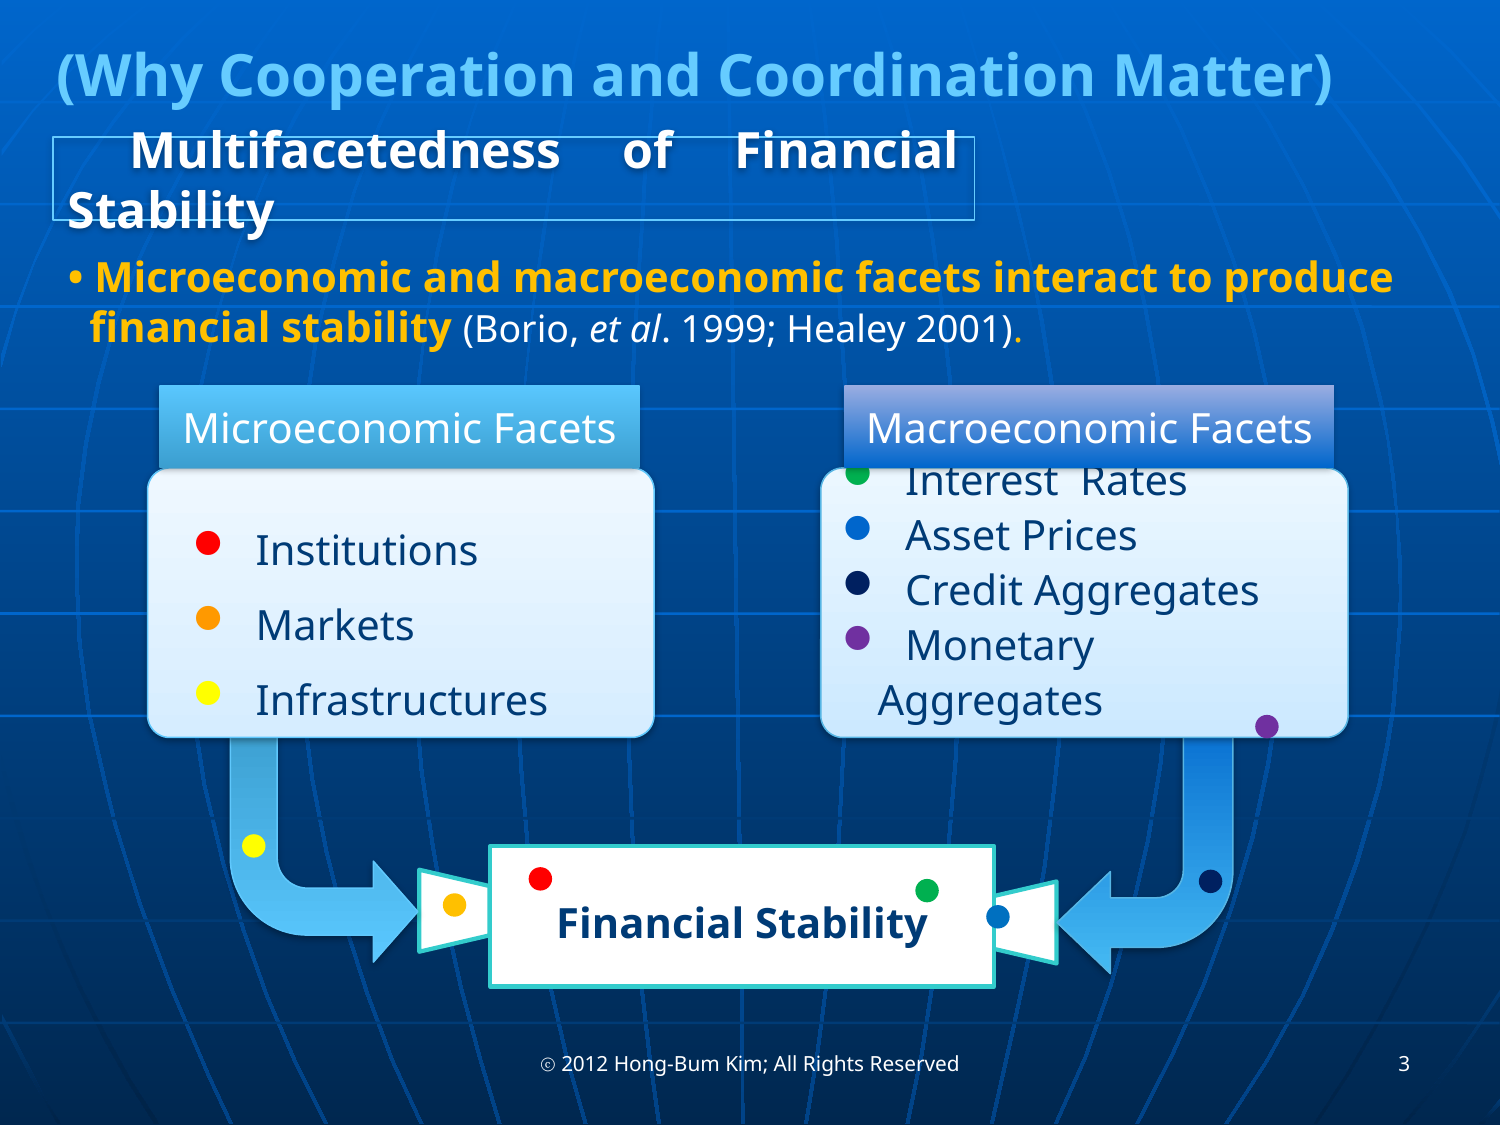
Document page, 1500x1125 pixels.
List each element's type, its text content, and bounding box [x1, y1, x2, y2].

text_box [147, 385, 1349, 987]
text_box • Microeconomic and macroeconomic facets interact to produce financial stability (Borio, et al. 1999; Healey 2001). [53, 243, 1459, 359]
slide_number 3 [1074, 1042, 1426, 1100]
footer ⓒ 2012 Hong-Bum Kim; All Rights Reserved [512, 1042, 988, 1101]
text_box Multifacetedness of Financial Stability [52, 136, 975, 221]
text_box (Why Cooperation and Coordination Matter) [41, 30, 1436, 116]
